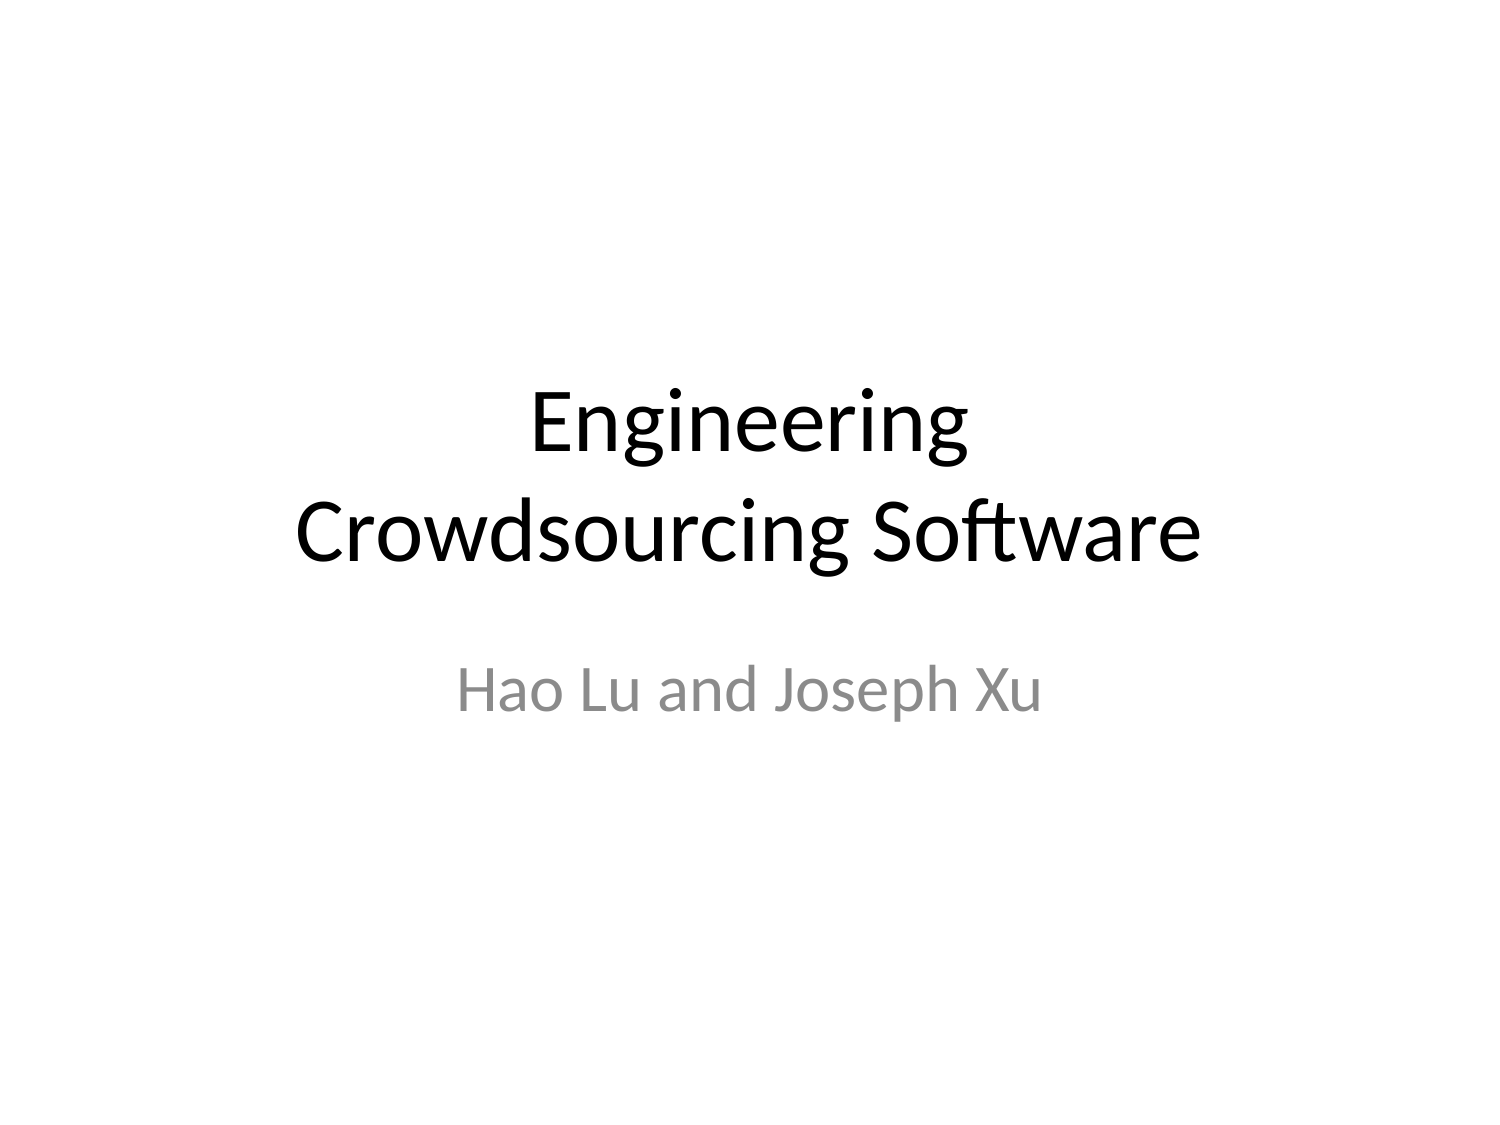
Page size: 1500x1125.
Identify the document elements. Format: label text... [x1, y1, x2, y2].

title Engineering Crowdsourcing Software [112, 349, 1388, 591]
subtitle Hao Lu and Joseph Xu [225, 637, 1275, 925]
